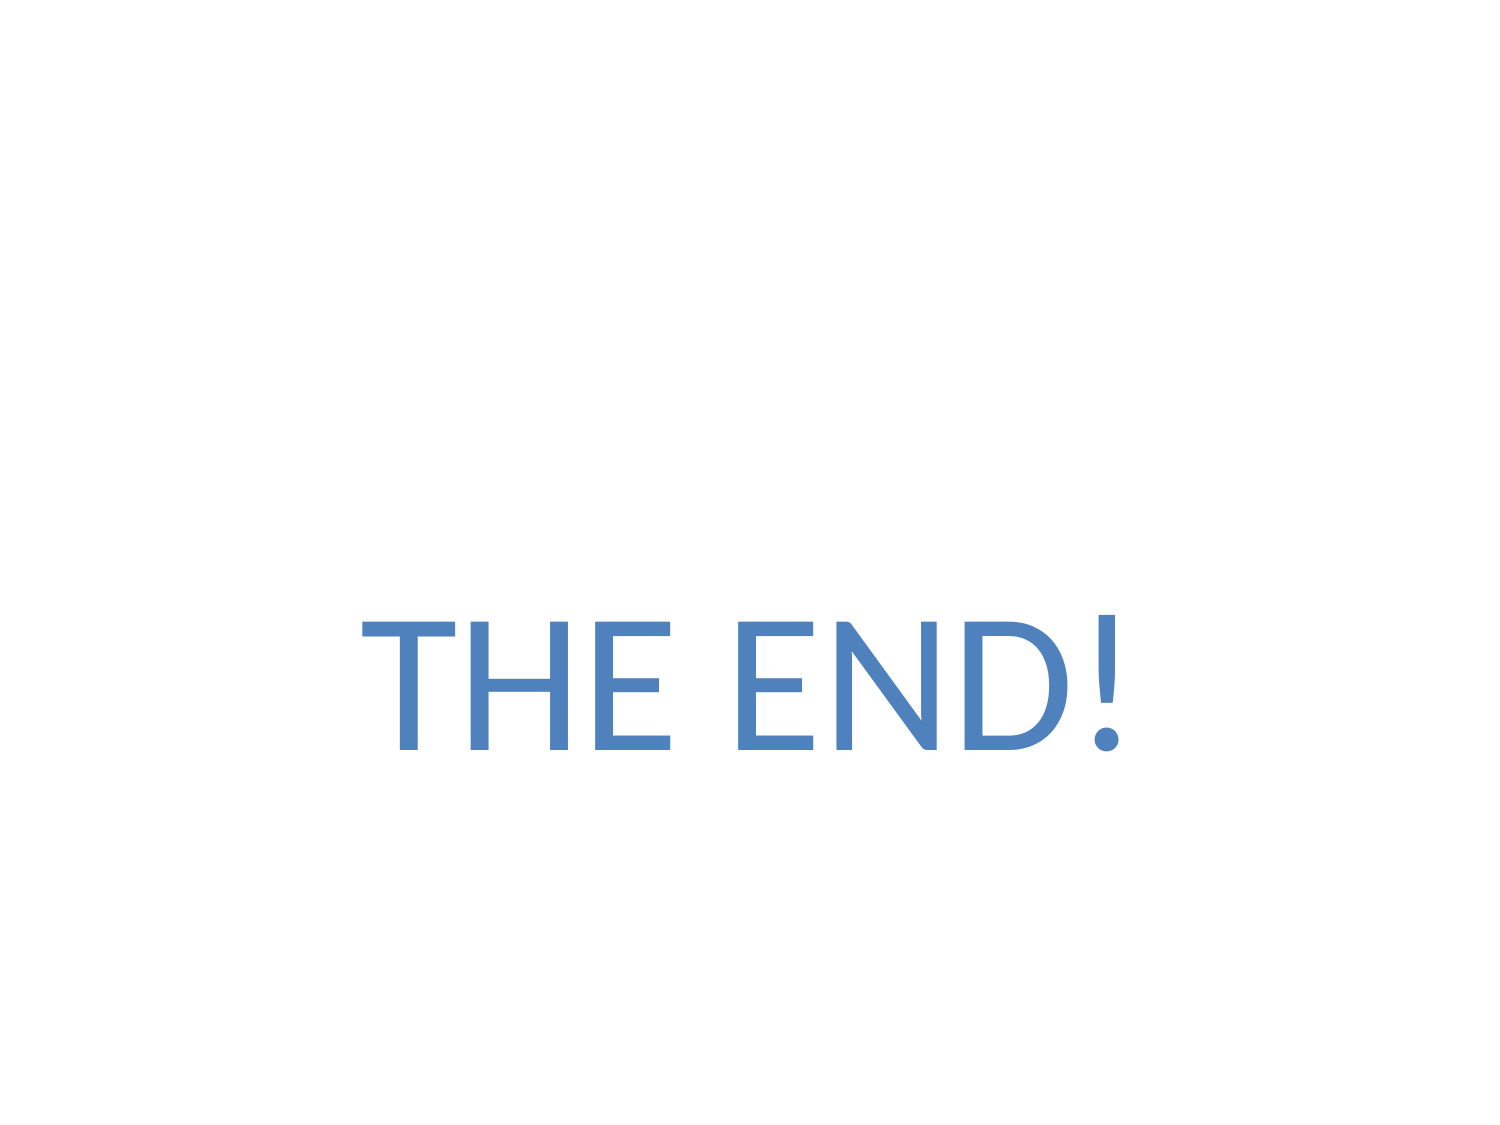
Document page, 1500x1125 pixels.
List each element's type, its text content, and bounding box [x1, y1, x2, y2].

list THE END! [74, 262, 1426, 1006]
